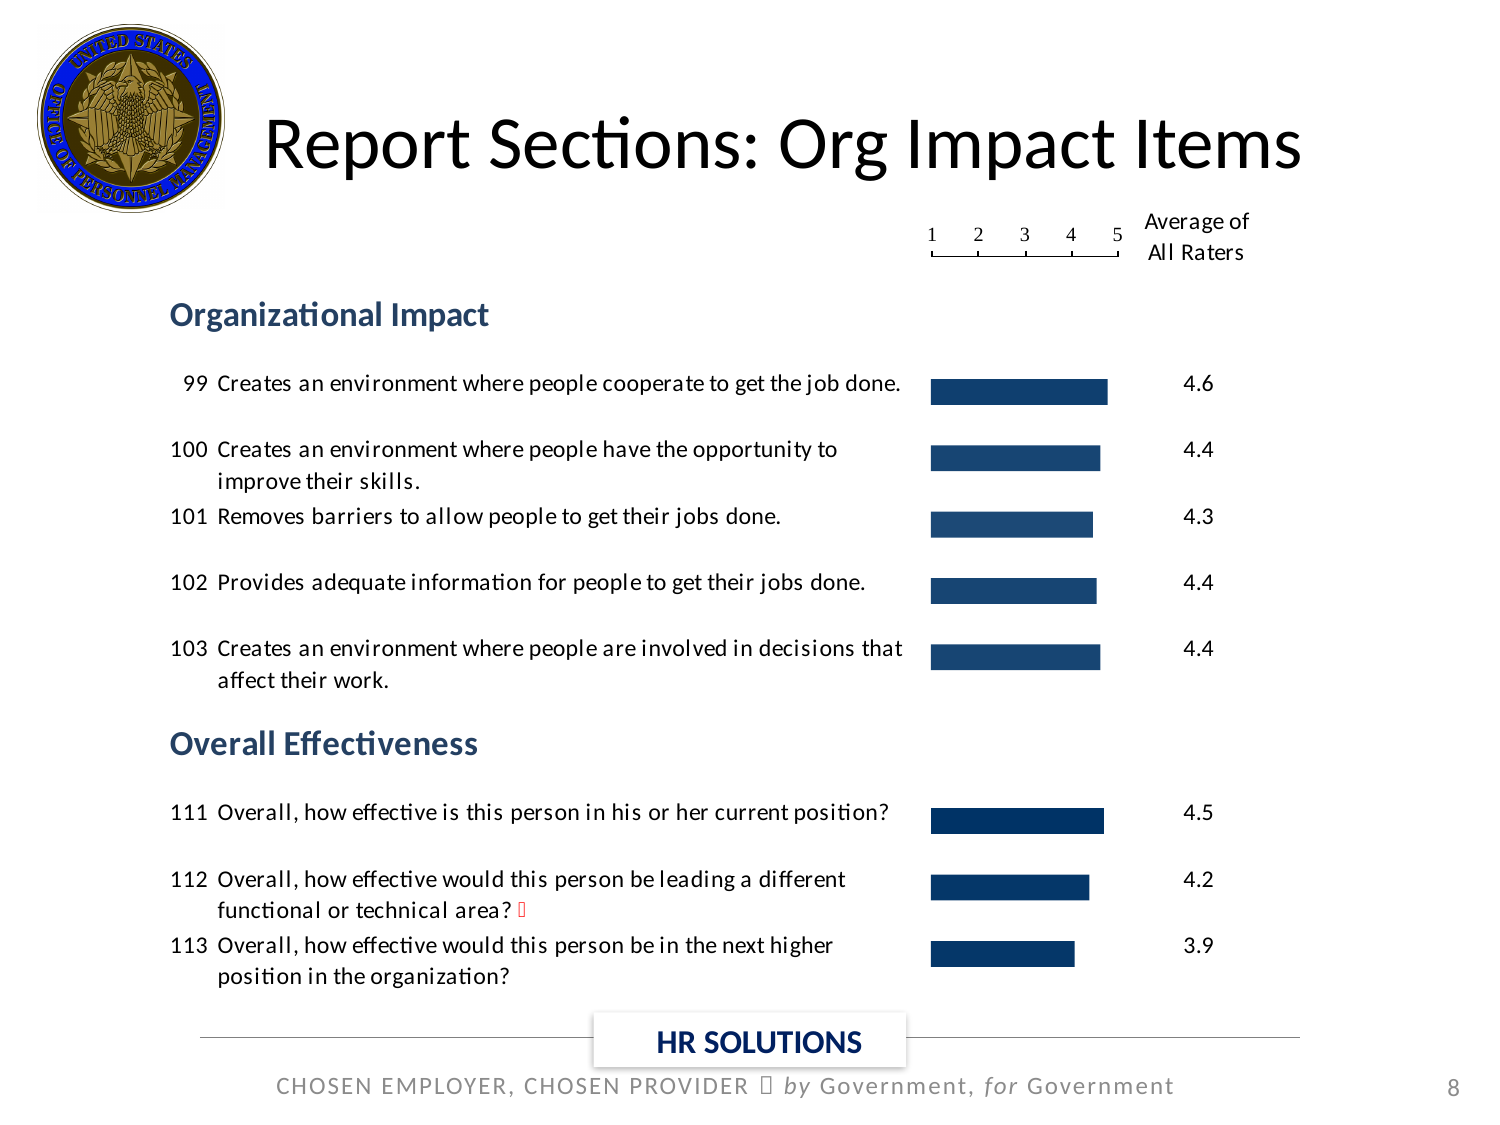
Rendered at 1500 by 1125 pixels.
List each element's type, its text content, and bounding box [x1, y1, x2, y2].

title Report Sections: Org Impact Items [237, 44, 1332, 206]
slide_number 8 [1250, 1072, 1475, 1100]
picture [37, 24, 1379, 1001]
